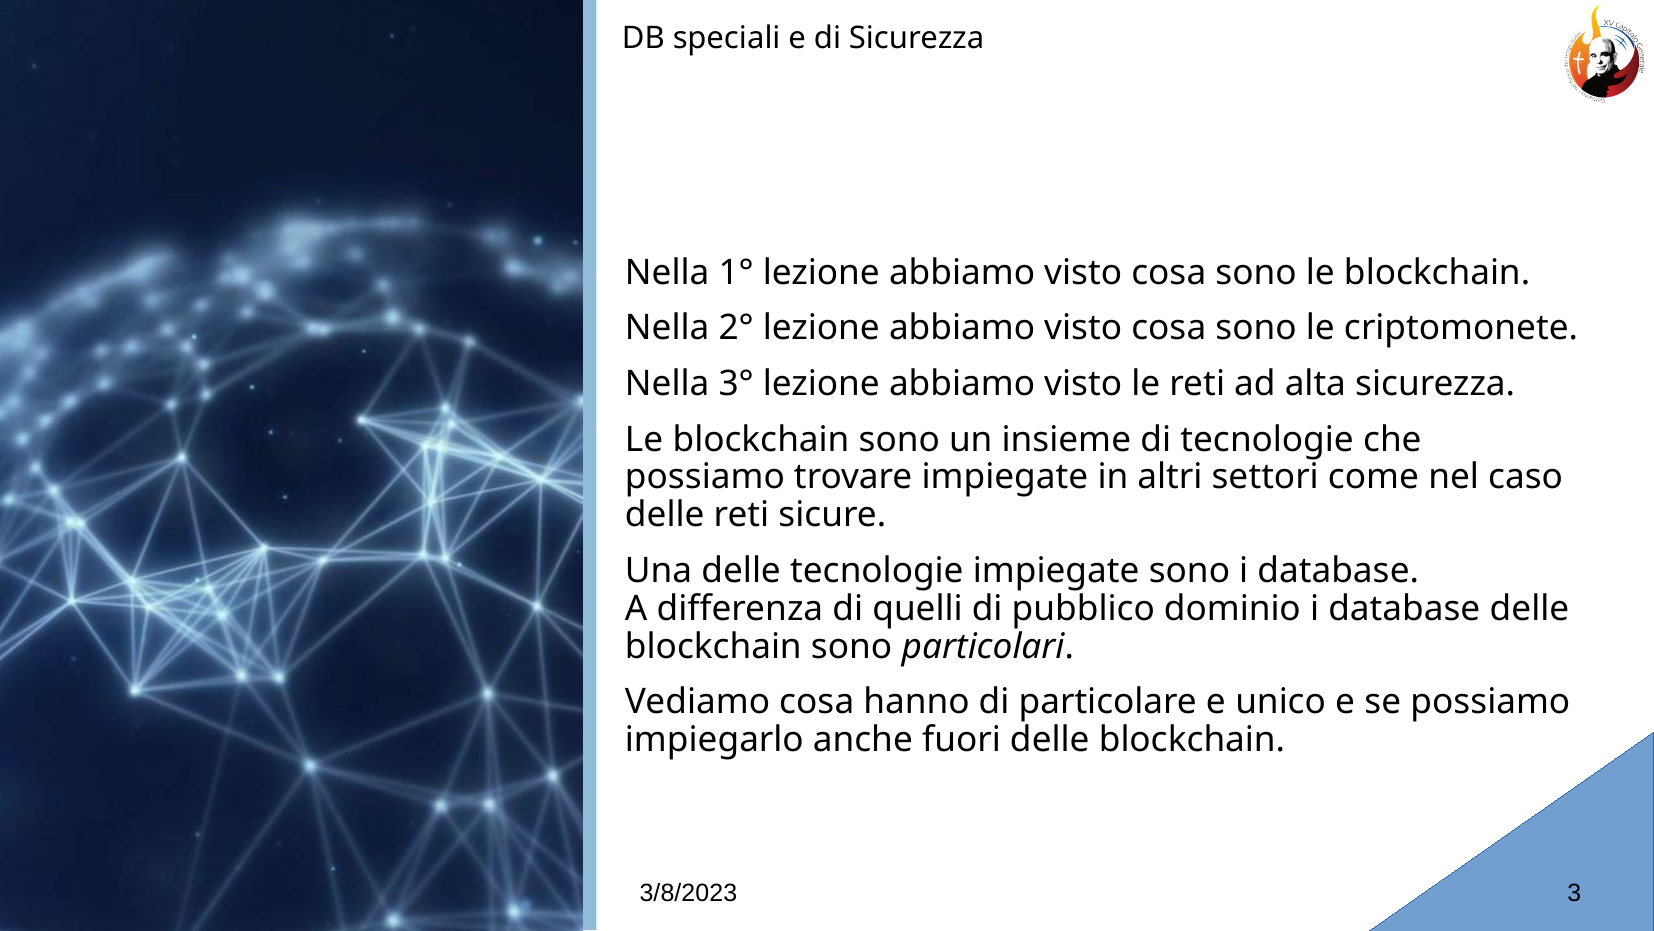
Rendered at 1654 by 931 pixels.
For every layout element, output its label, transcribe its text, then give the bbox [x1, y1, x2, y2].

text_box DB speciali e di Sicurezza [607, 9, 1340, 63]
list Nella 1° lezione abbiamo visto cosa sono le blockchain. Nella 2° lezione abbiamo visto cosa sono le criptomonete. Nella 3° lezione abbiamo visto le reti ad alta sicurezza. Le blockchain sono un insieme di tecnologie che possiamo trovare impiegate in altri settori come nel caso delle reti sicure. Una delle tecnologie impiegate sono i database. A differenza di quelli di pubblico dominio i database delle blockchain sono particolari. Vediamo cosa hanno di particolare e unico e se possiamo impiegarlo anche fuori delle blockchain. [624, 253, 1583, 771]
picture [0, 0, 583, 931]
picture [1563, 4, 1646, 103]
